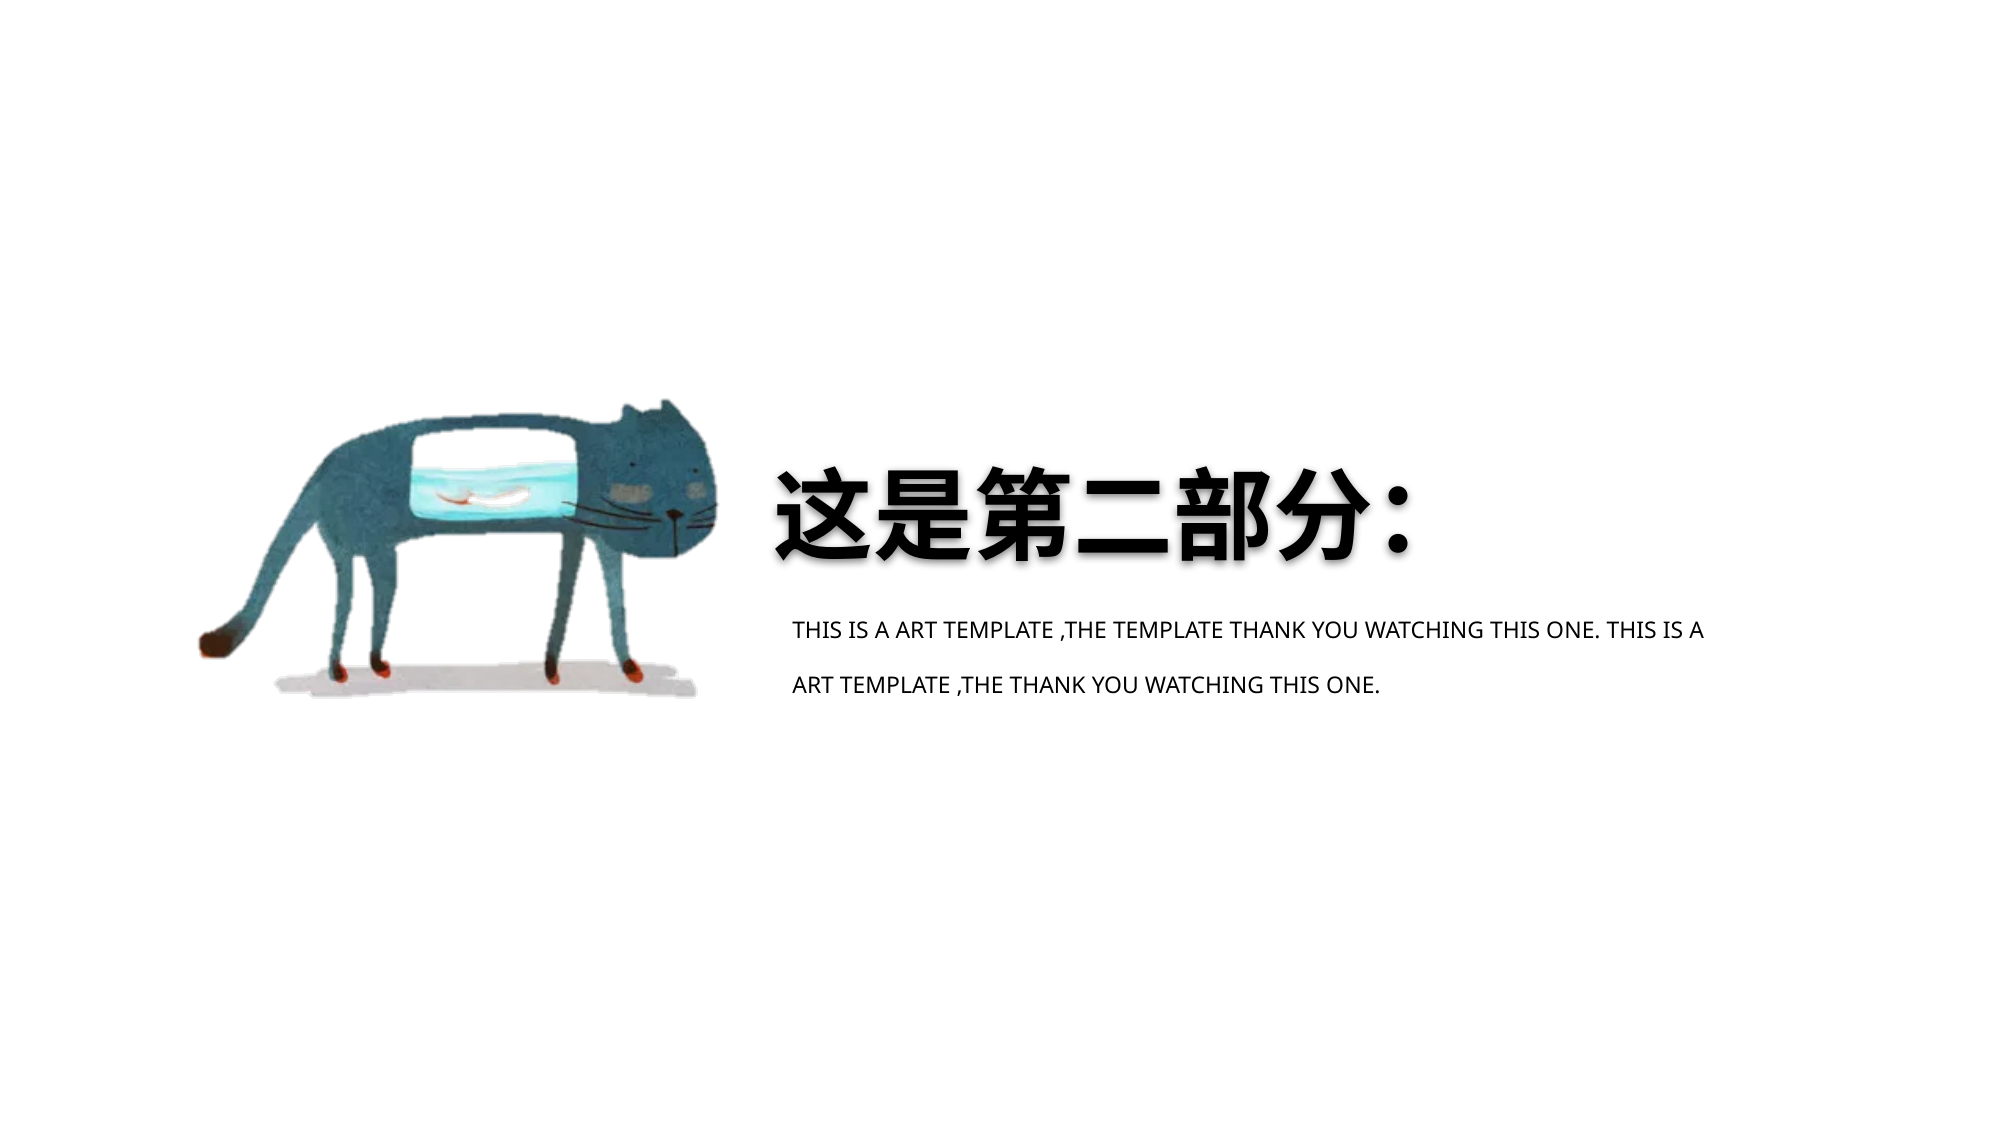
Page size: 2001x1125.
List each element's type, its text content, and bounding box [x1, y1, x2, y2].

text_box 这是第二部分： [812, 444, 1521, 580]
text_box THIS IS A ART TEMPLATE ,THE TEMPLATE THANK YOU WATCHING THIS ONE. THIS IS A ART TEMPLATE ,THE THANK YOU WATCHING THIS ONE. [812, 580, 1730, 706]
picture [159, 261, 812, 841]
